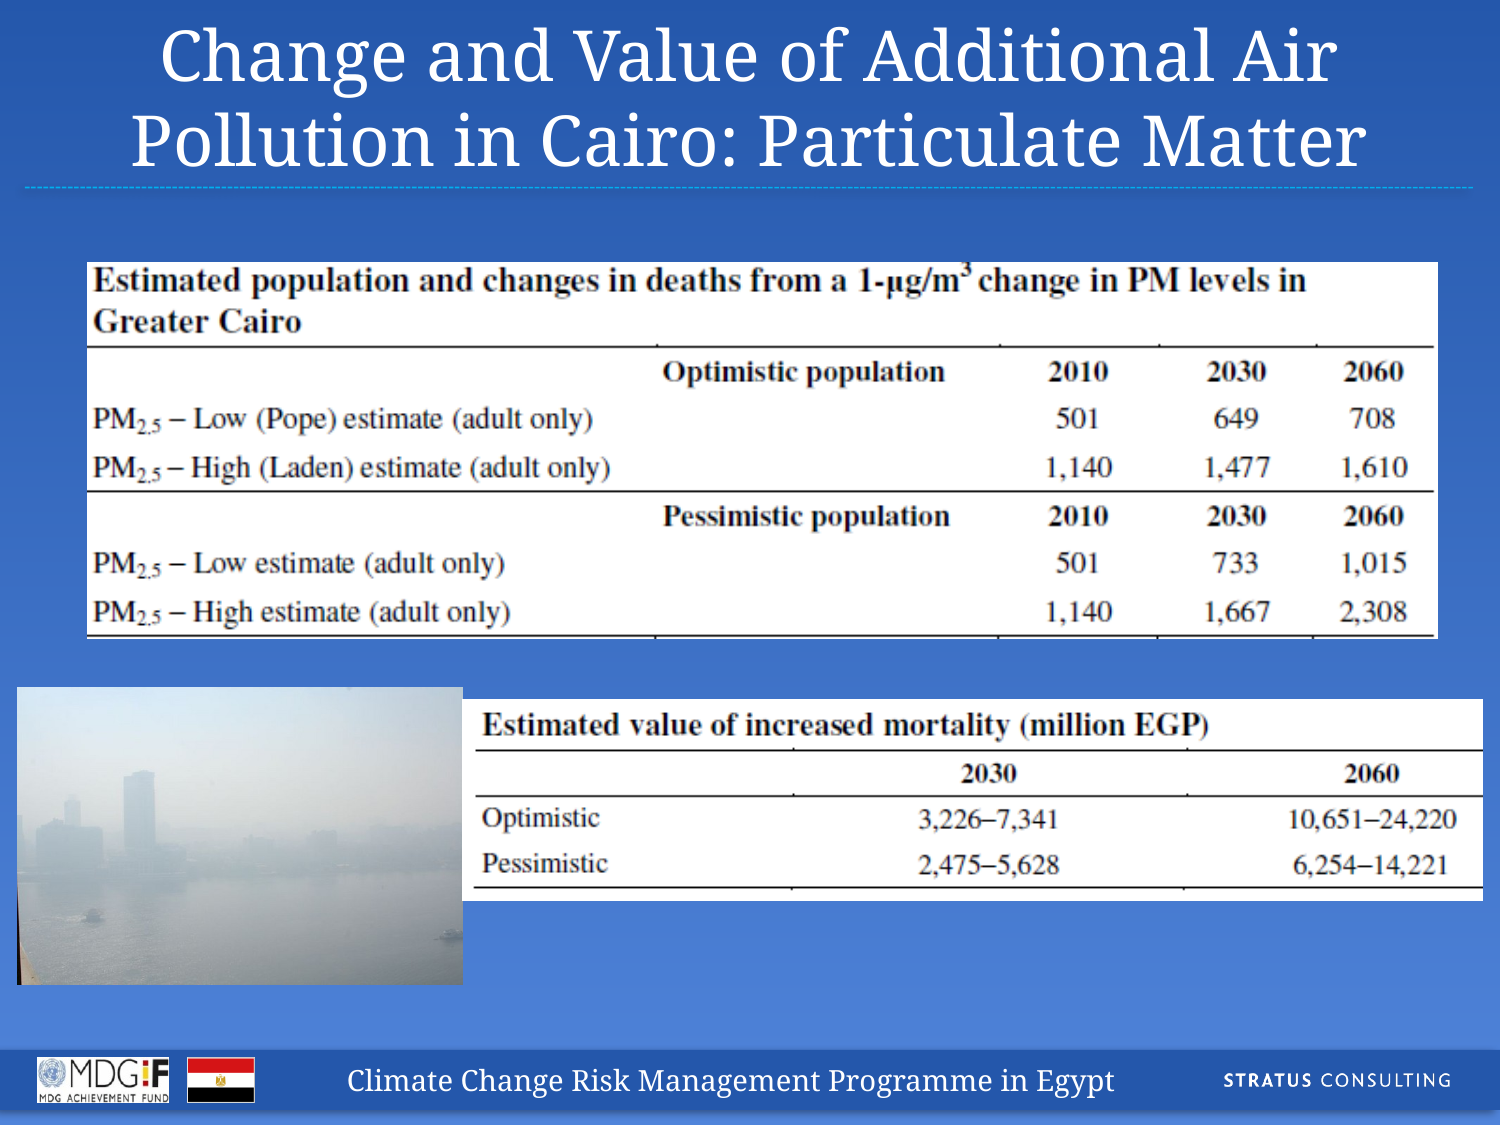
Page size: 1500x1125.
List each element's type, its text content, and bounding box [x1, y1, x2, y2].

picture [187, 1057, 255, 1103]
picture [87, 262, 1438, 639]
title Change and Value of Additional Air Pollution in Cairo: Particulate Matter [112, 0, 1388, 188]
picture [462, 699, 1483, 901]
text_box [16, 687, 463, 985]
picture [37, 1057, 169, 1103]
picture [1224, 1073, 1450, 1087]
